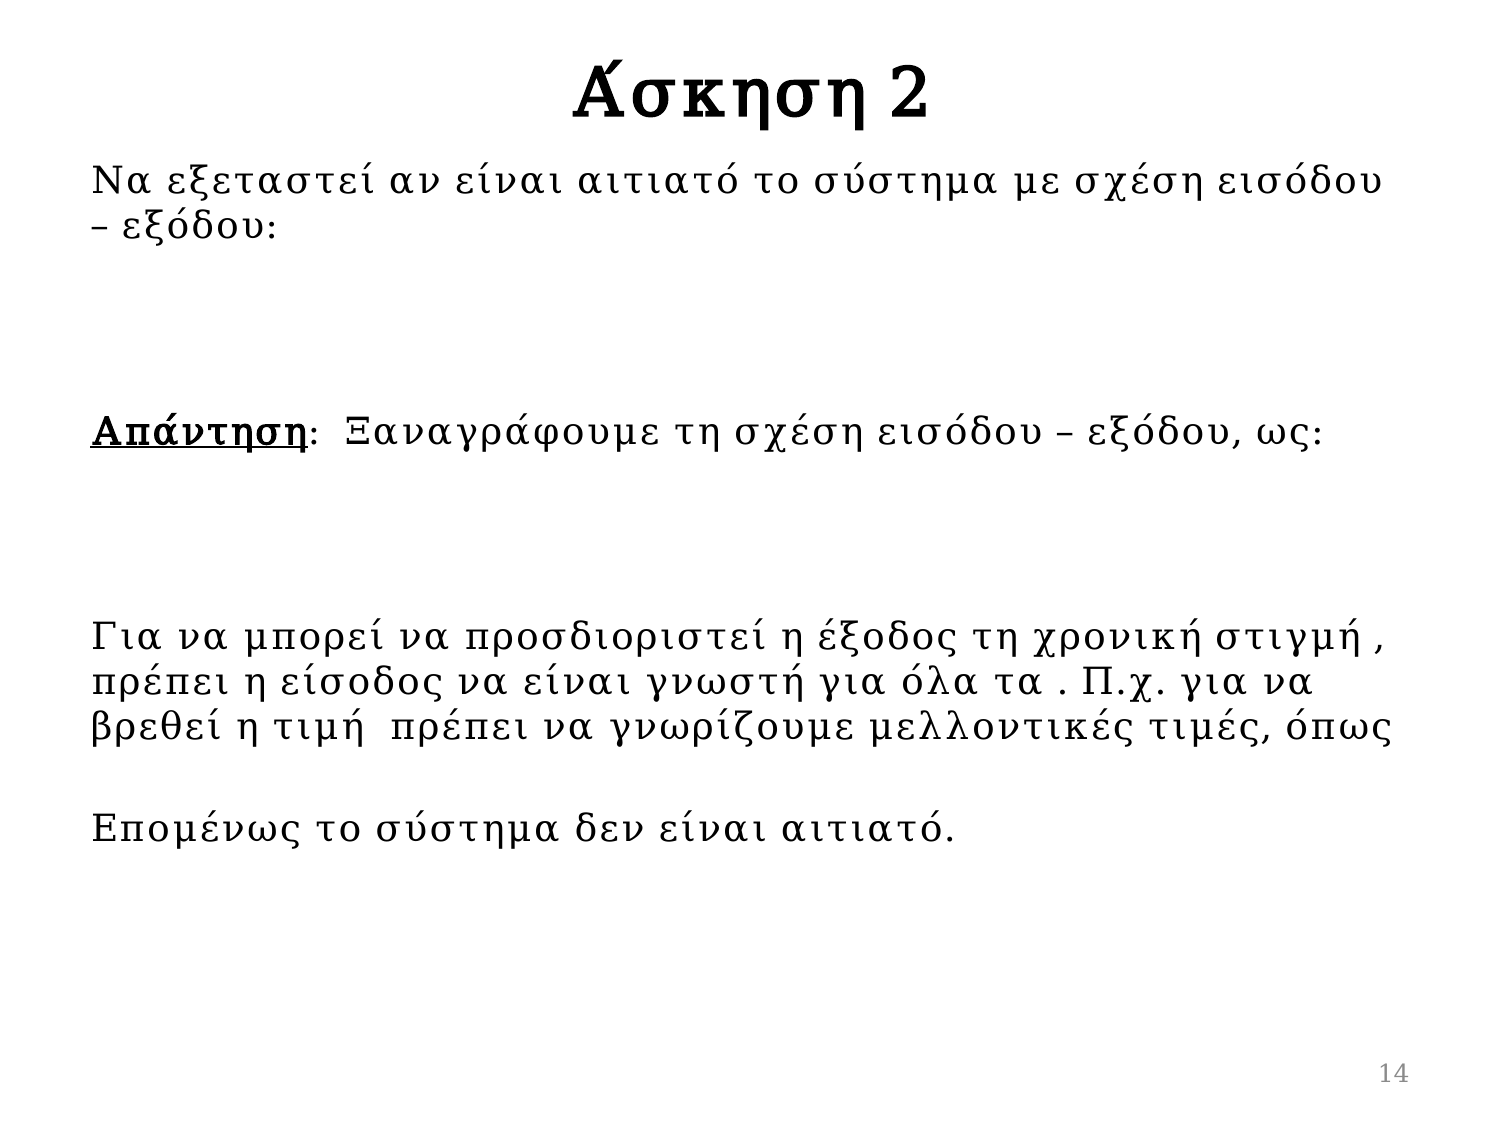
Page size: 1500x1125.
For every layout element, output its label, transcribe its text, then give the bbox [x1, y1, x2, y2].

slide_number 14 [1222, 1042, 1425, 1103]
title Άσκηση 2 [75, 19, 1425, 159]
